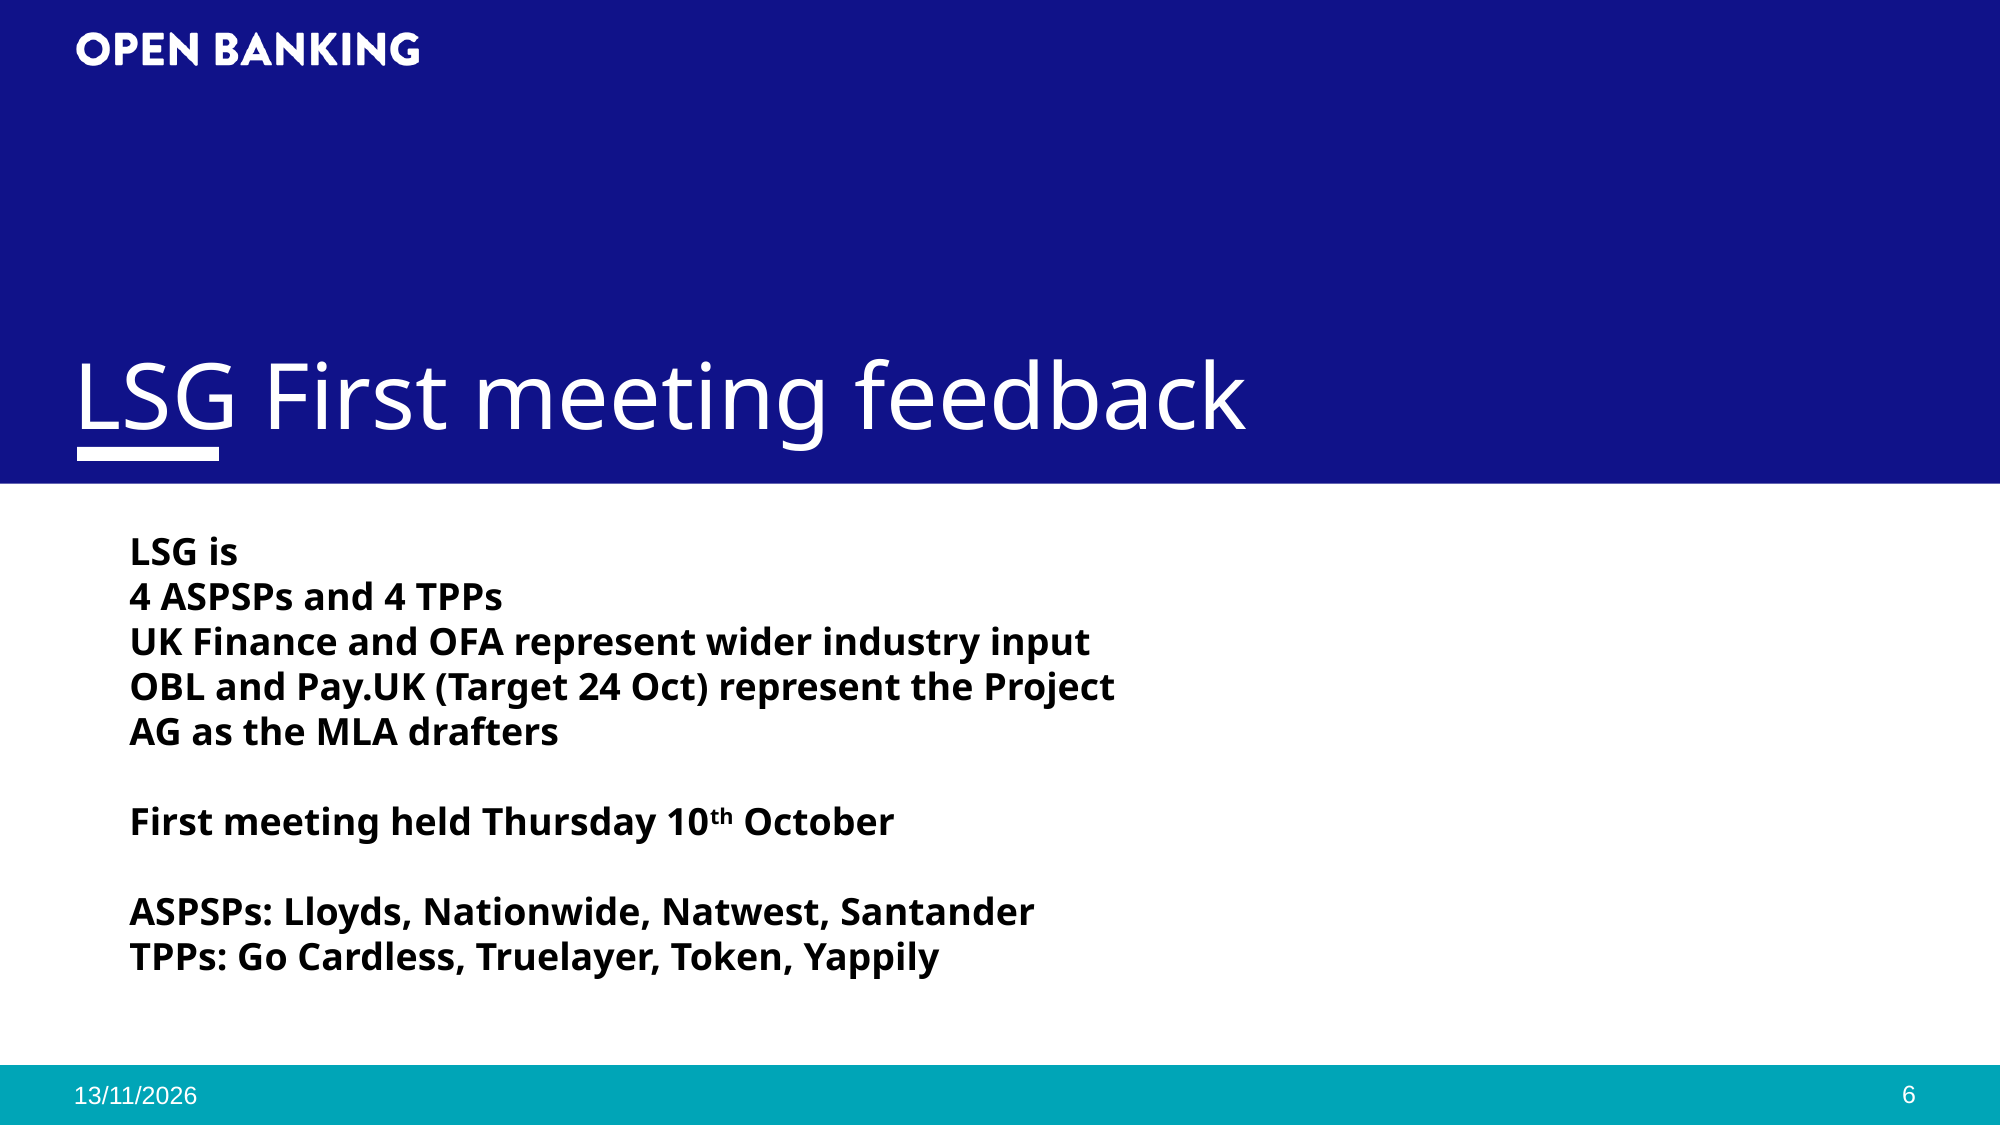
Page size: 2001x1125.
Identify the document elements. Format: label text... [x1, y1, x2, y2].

text_box LSG is 4 ASPSPs and 4 TPPs UK Finance and OFA represent wider industry input OBL and Pay.UK (Target 24 Oct) represent the Project AG as the MLA drafters First meeting held Thursday 10th October ASPSPs: Lloyds, Nationwide, Natwest, Santander TPPs: Go Cardless, Truelayer, Token, Yappily [114, 520, 1934, 1031]
title LSG First meeting feedback [59, 163, 1813, 455]
picture [43, 0, 452, 97]
slide_number 6 [1412, 1064, 1932, 1124]
footer [662, 1064, 1338, 1124]
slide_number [59, 1065, 509, 1125]
